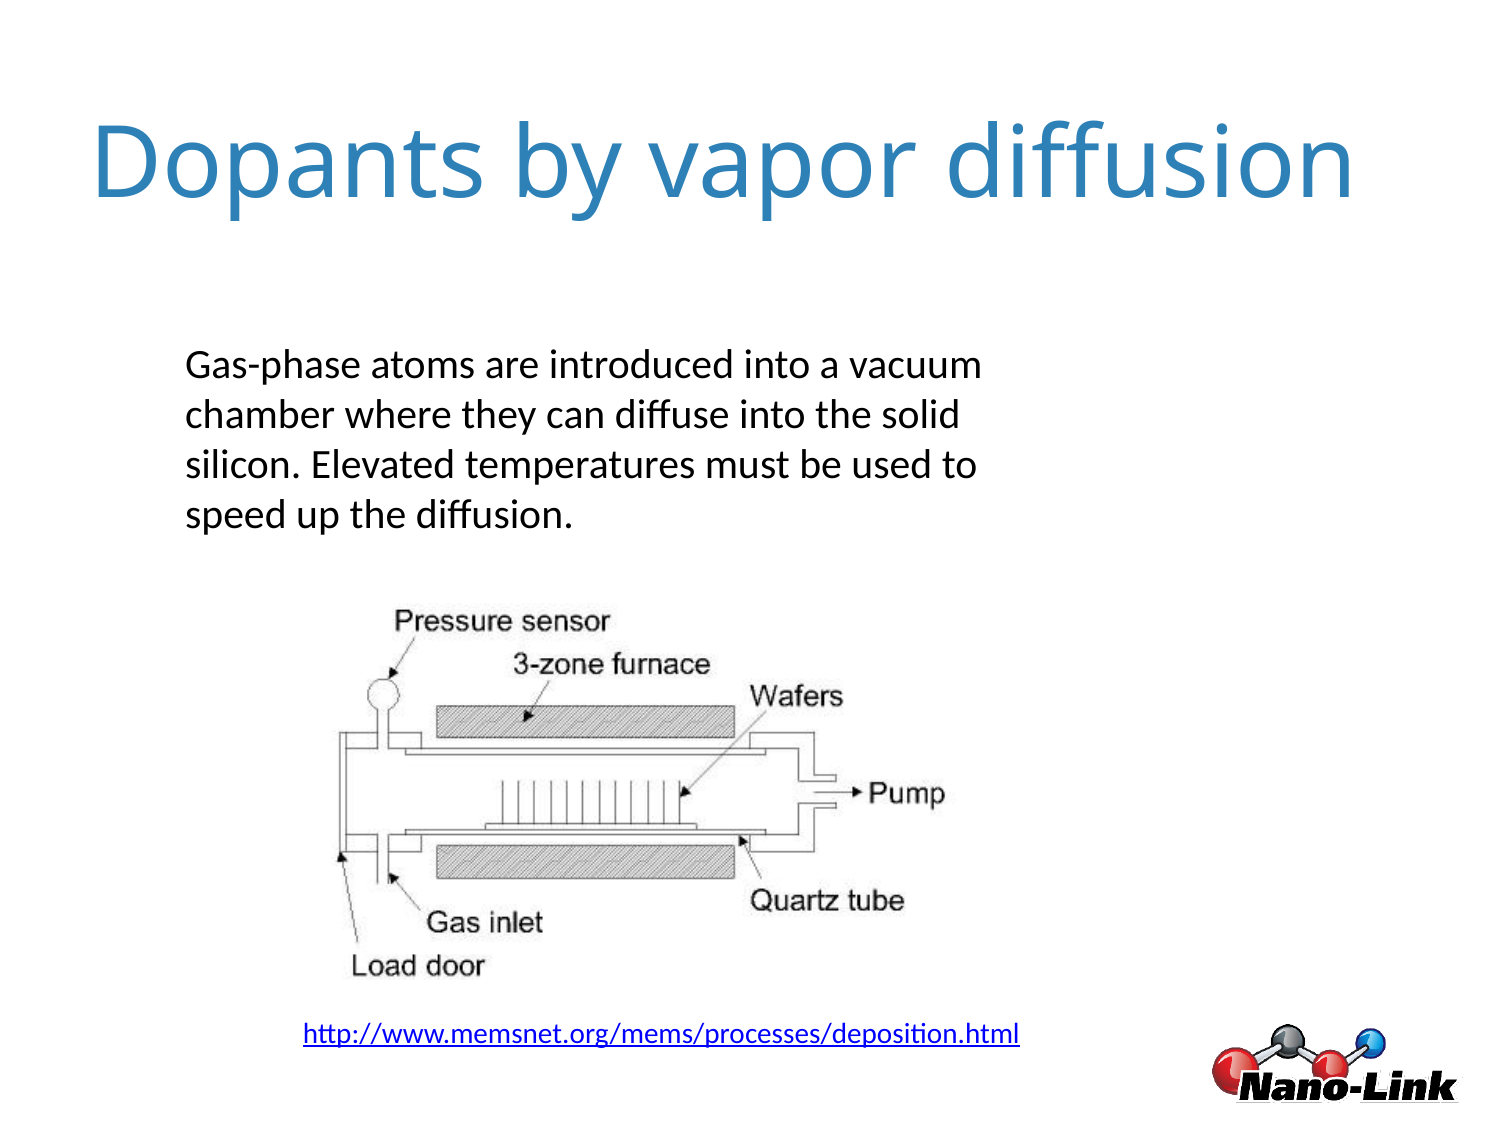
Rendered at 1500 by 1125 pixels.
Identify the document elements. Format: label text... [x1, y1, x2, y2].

text_box Gas-phase atoms are introduced into a vacuum chamber where they can diffuse into the solid silicon. Elevated temperatures must be used to speed up the diffusion. [95, 329, 1012, 545]
picture [1212, 1024, 1463, 1103]
text_box Dopants by vapor diffusion [74, 90, 1374, 226]
picture [330, 593, 957, 986]
text_box http://www.memsnet.org/mems/processes/deposition.html [288, 1006, 1205, 1057]
